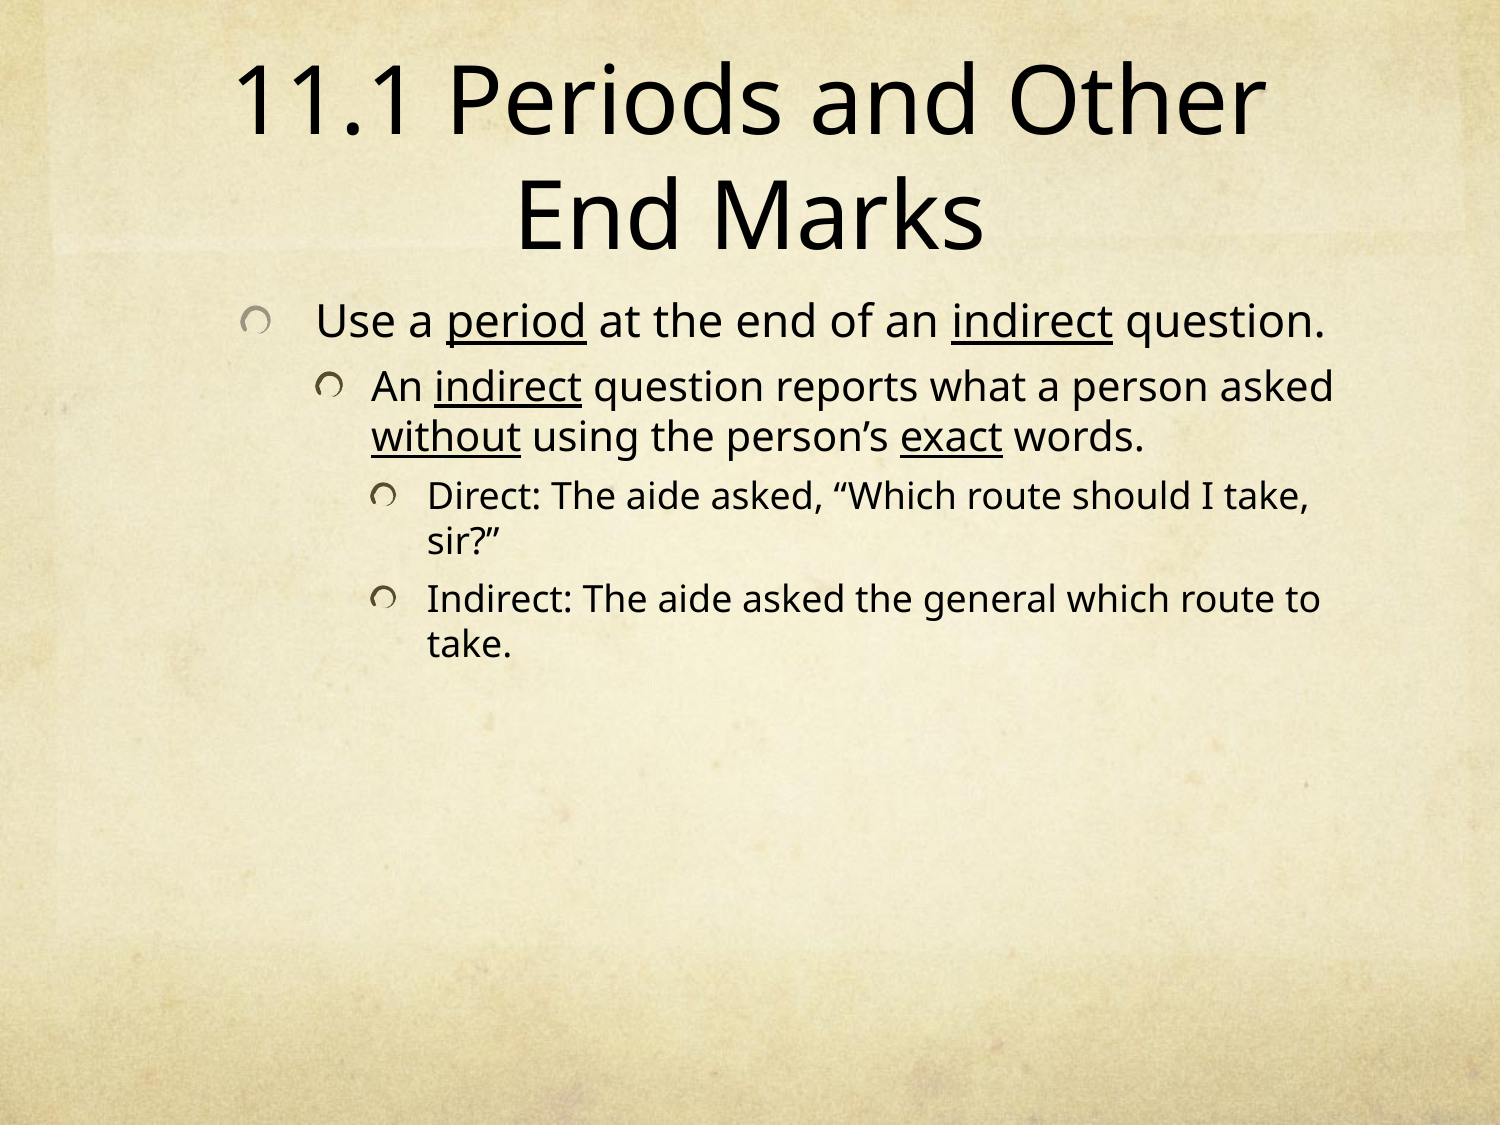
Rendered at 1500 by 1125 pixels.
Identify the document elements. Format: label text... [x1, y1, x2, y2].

list Use a period at the end of an indirect question. An indirect question reports what a person asked without using the person’s exact words. Direct: The aide asked, “Which route should I take, sir?” Indirect: The aide asked the general which route to take. [150, 284, 1350, 950]
title 11.1 Periods and Other End Marks [150, 82, 1350, 225]
picture [0, 0, 1500, 1125]
